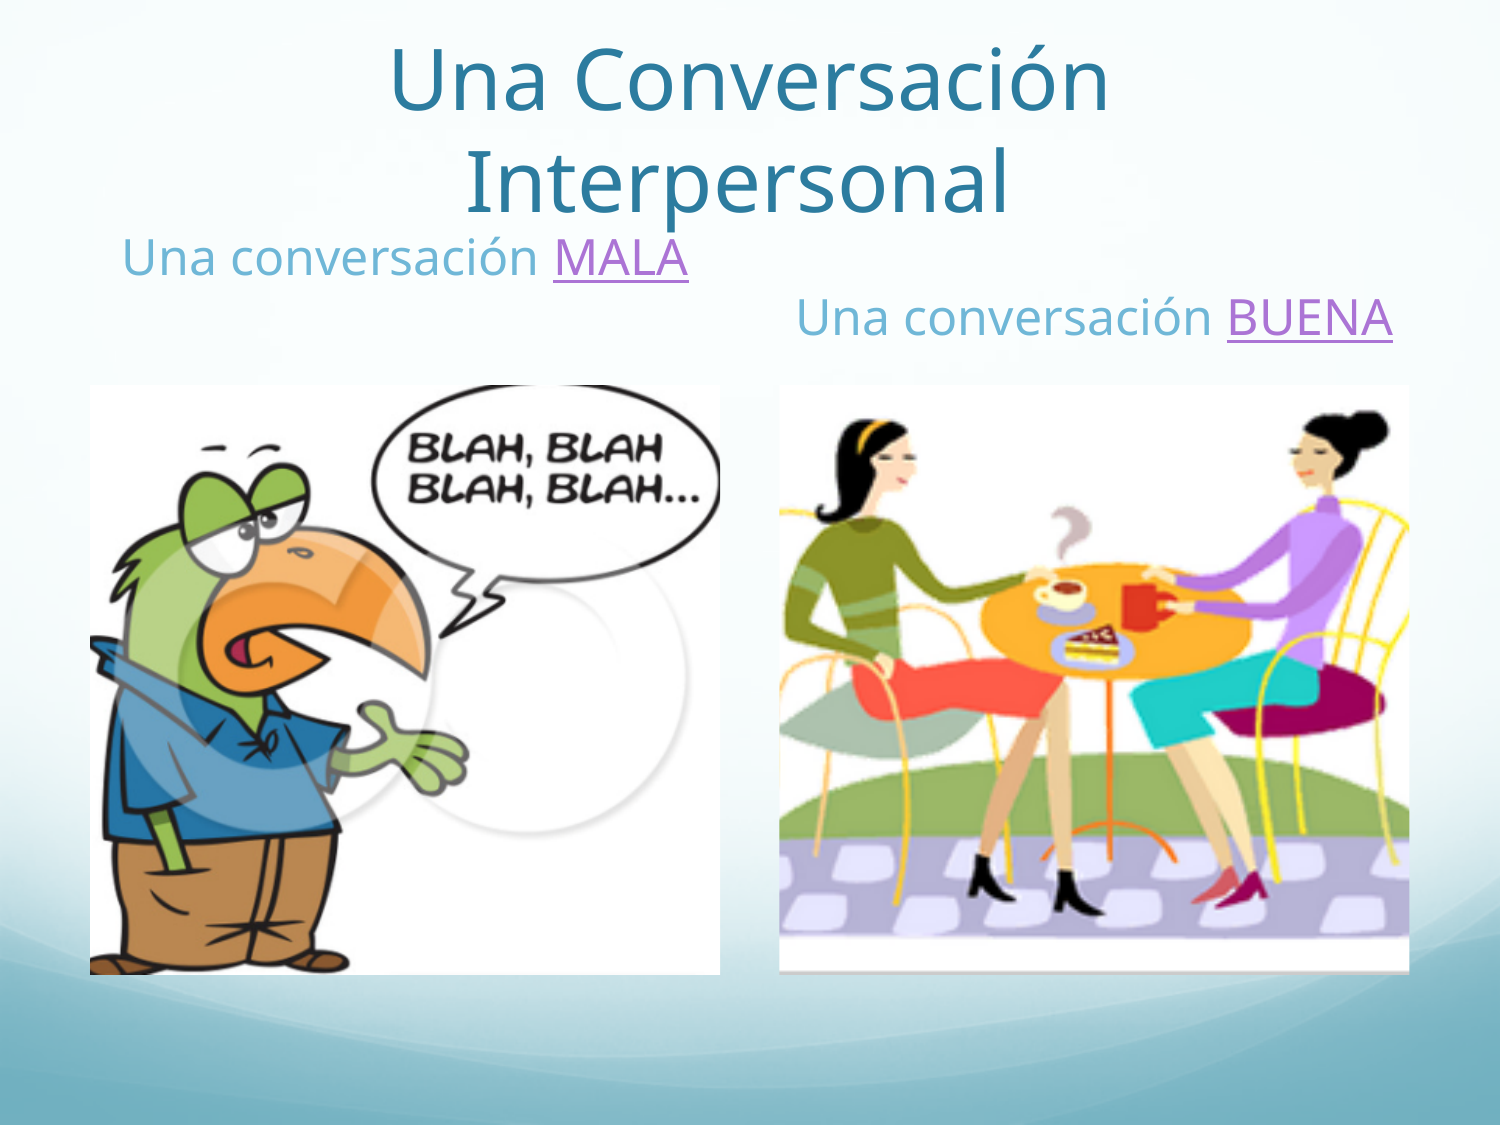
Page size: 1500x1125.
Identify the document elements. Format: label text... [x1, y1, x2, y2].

list Una conversación BUENA [779, 238, 1410, 362]
title Una Conversación Interpersonal [90, 17, 1410, 237]
list Una conversación MALA [90, 238, 721, 362]
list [778, 384, 1410, 976]
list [89, 384, 721, 976]
